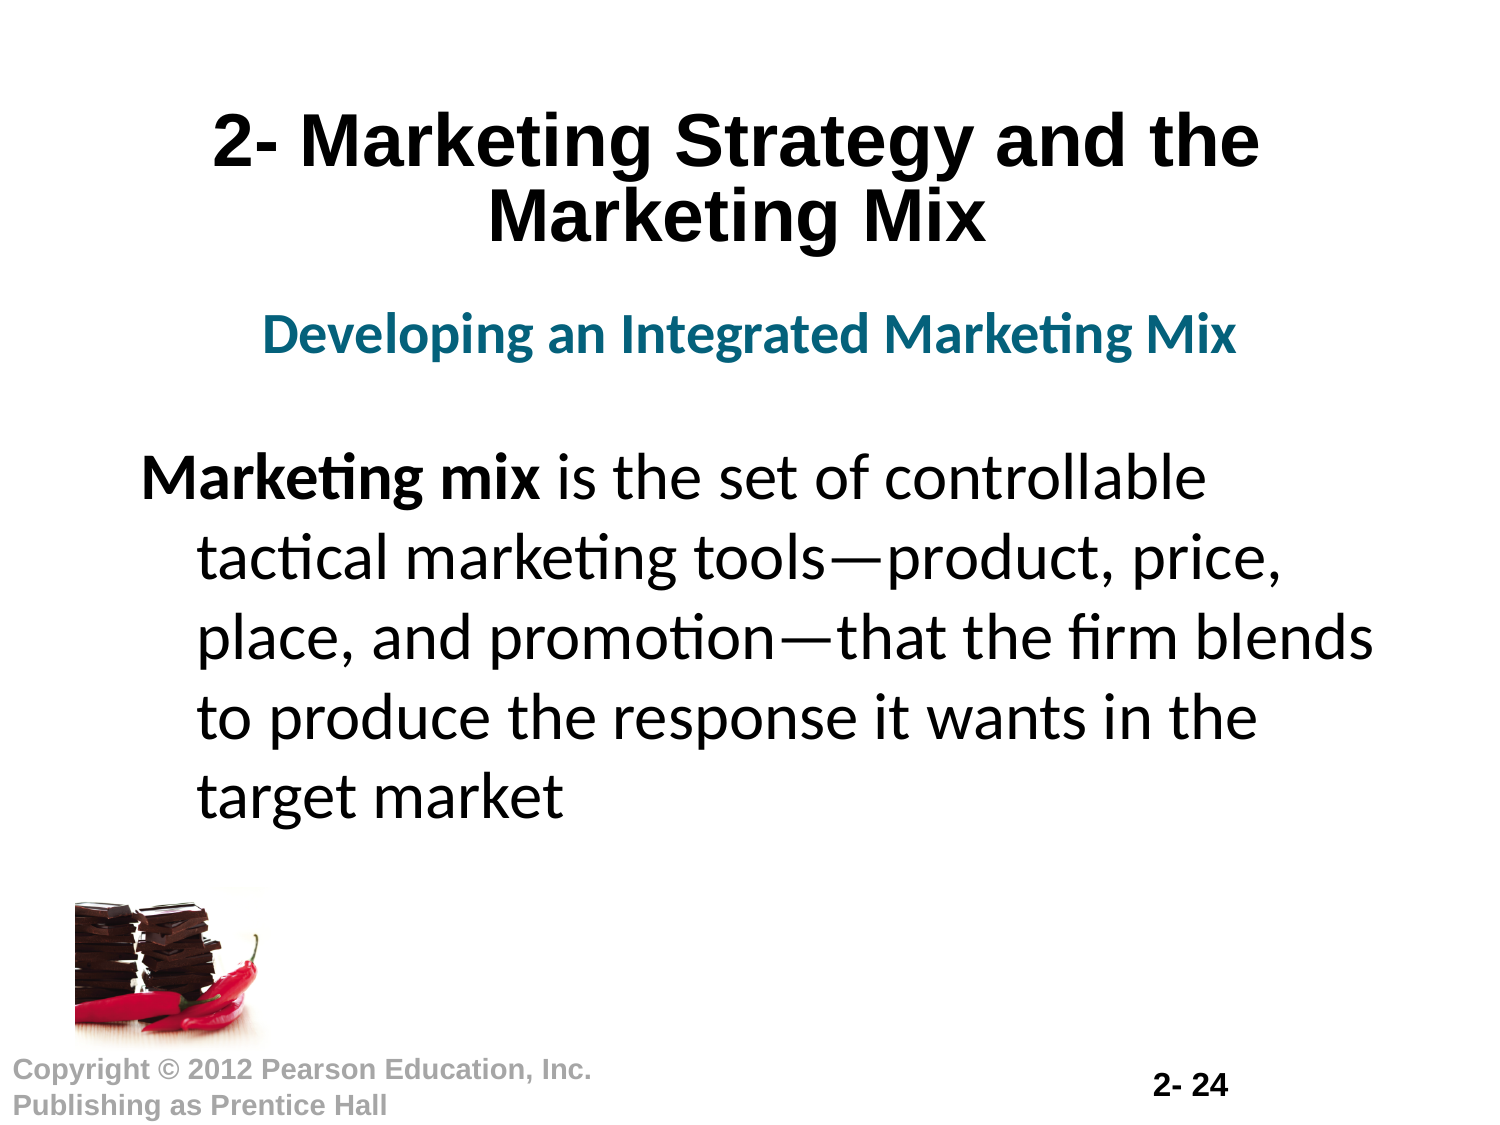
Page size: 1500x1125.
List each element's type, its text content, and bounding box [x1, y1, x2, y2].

list Marketing mix is the set of controllable tactical marketing tools—product, price, place, and promotion—that the firm blends to produce the response it wants in the target market [124, 424, 1401, 913]
text_box 2- Marketing Strategy and the Marketing Mix [99, 87, 1375, 275]
list Developing an Integrated Marketing Mix [162, 287, 1338, 376]
picture [75, 887, 275, 1054]
